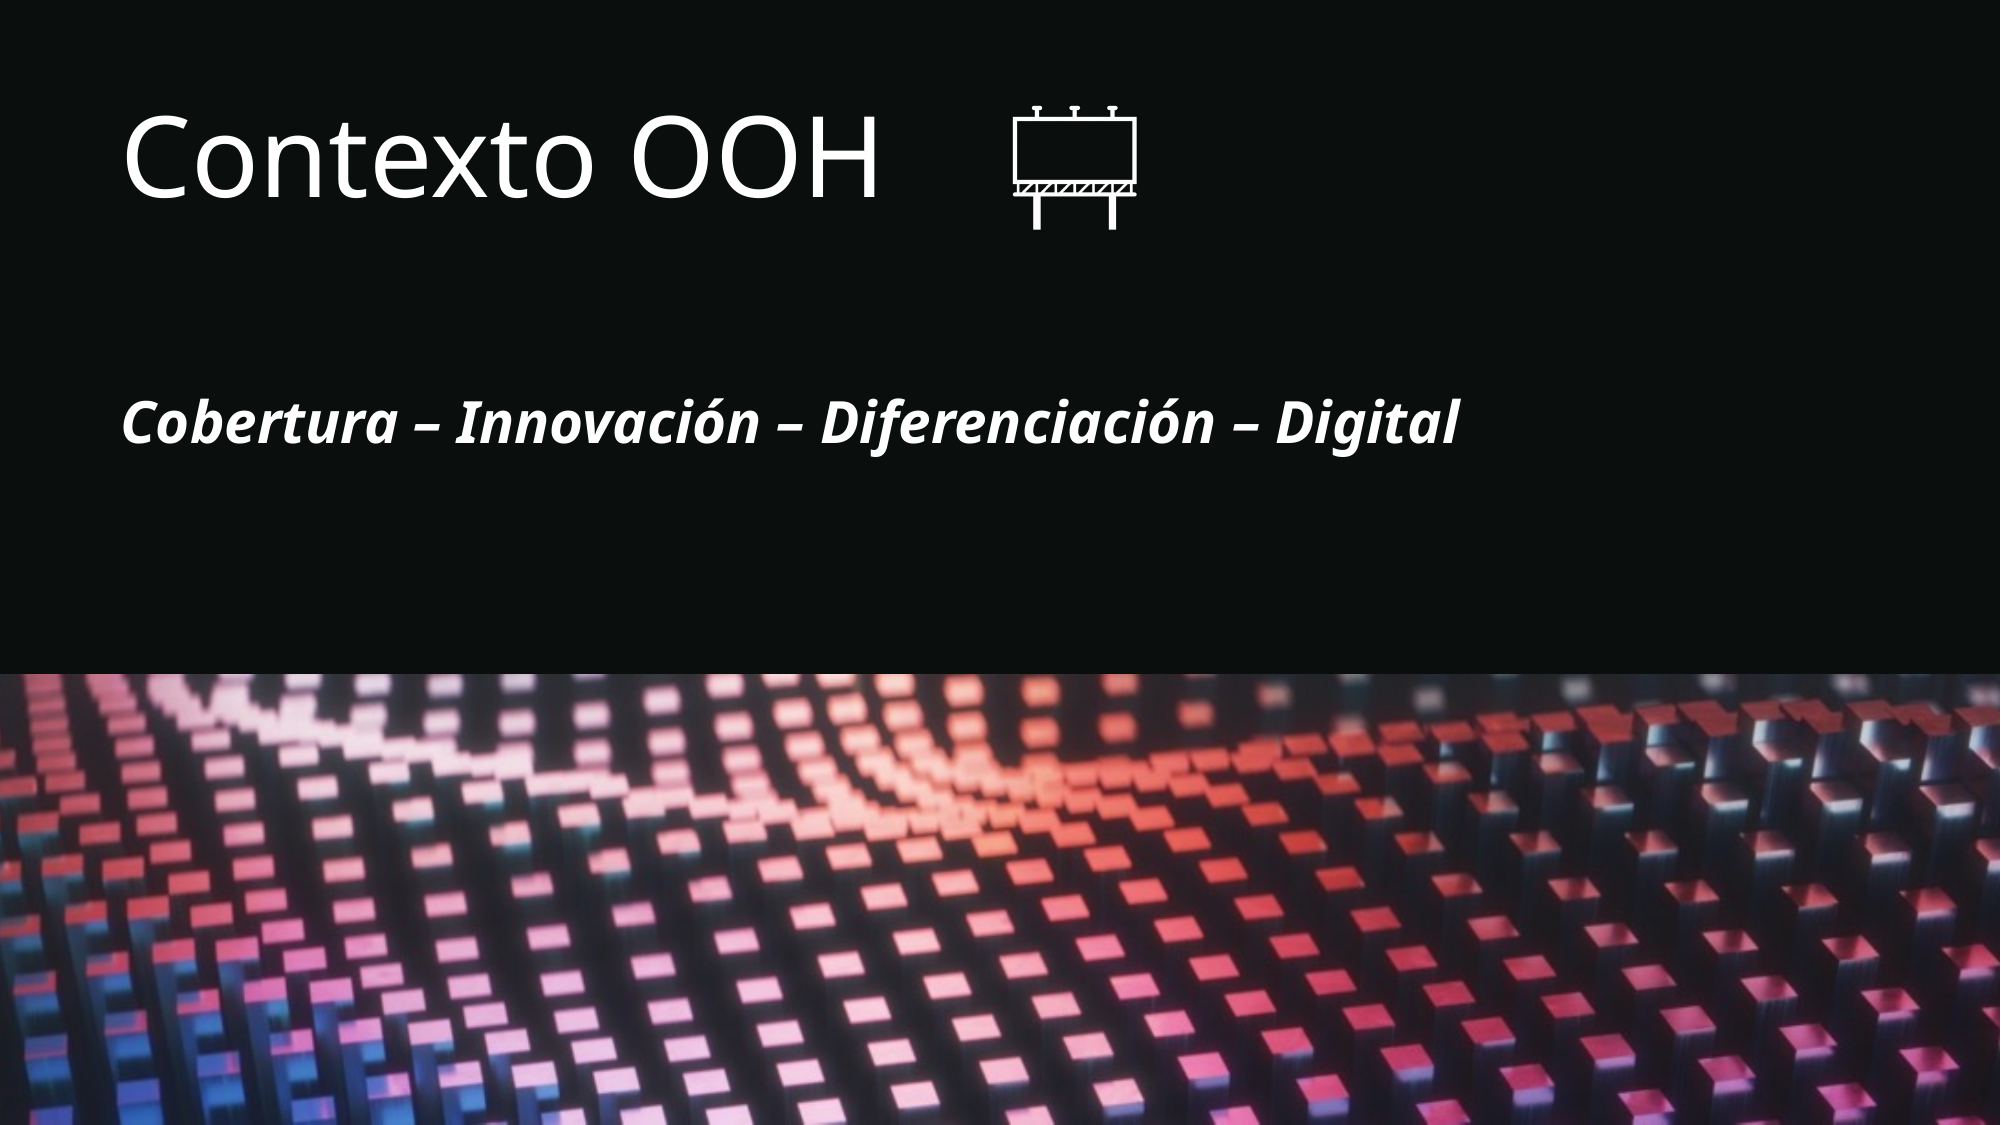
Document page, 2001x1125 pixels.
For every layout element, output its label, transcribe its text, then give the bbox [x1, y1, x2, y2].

list Contexto OOH Cobertura – Innovación – Diferenciación – Digital [105, 92, 1635, 674]
picture [999, 92, 1150, 243]
picture [0, 674, 2000, 1125]
